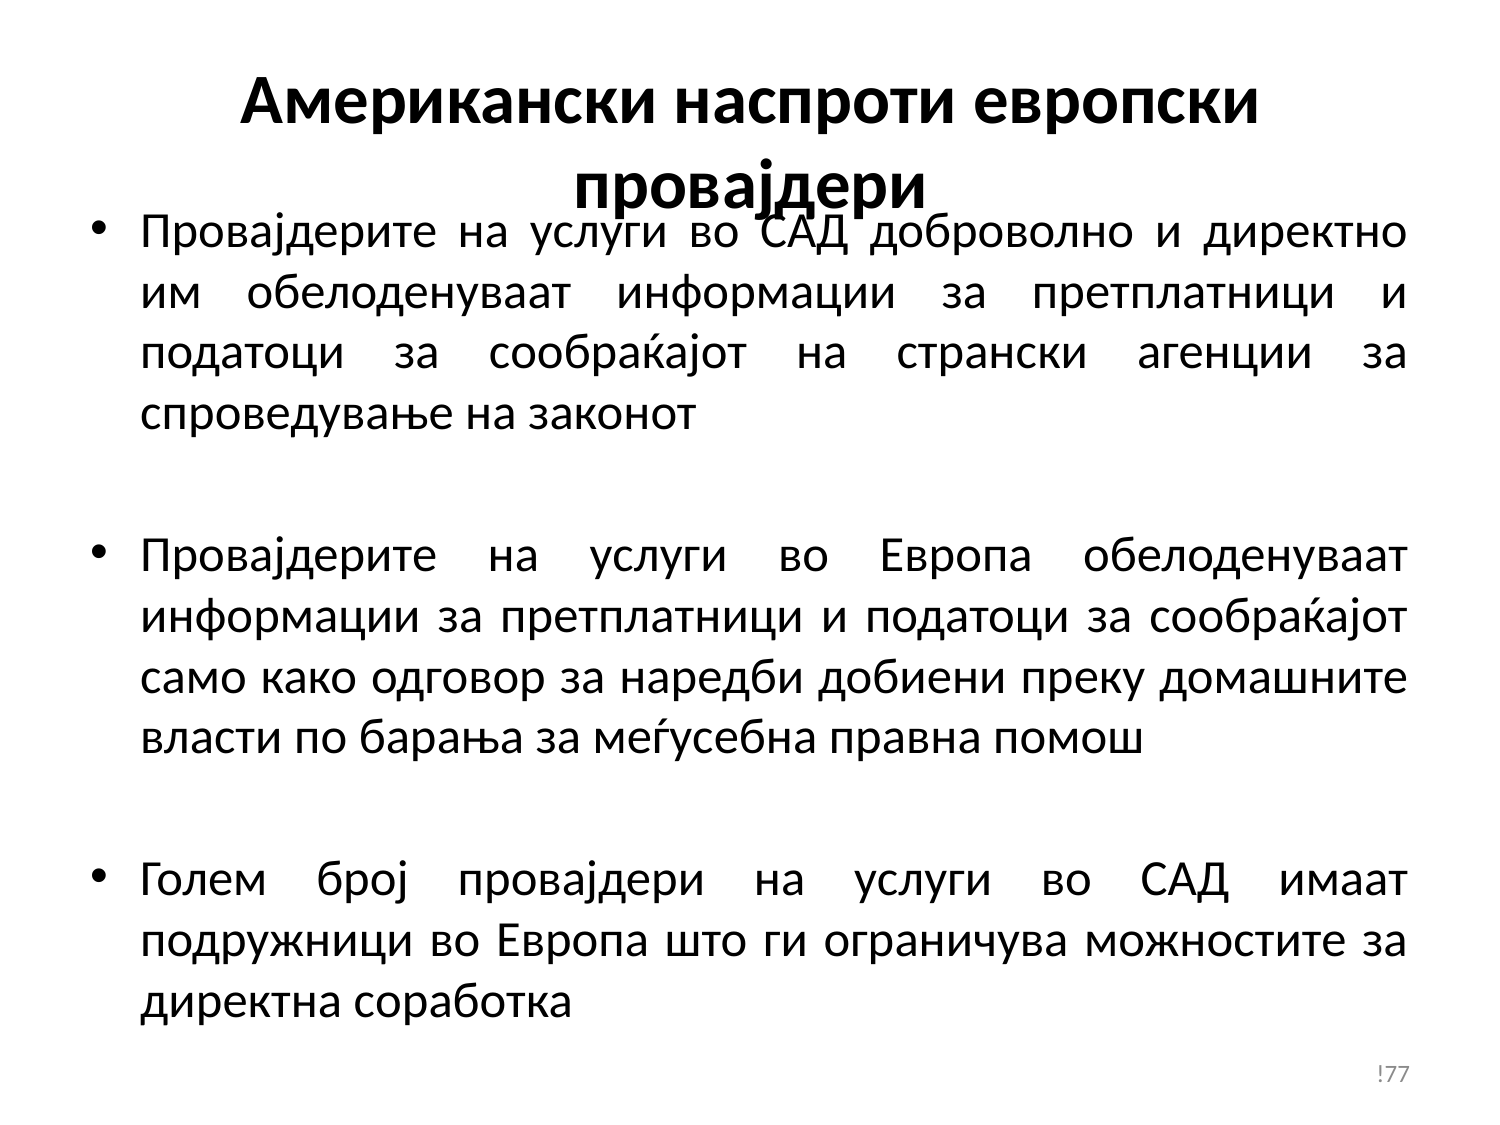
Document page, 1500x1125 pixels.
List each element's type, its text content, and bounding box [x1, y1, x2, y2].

list Провајдерите на услуги во САД доброволно и директно им обелоденуваат информации за претплатници и податоци за сообраќајот на странски агенции за спроведување на законот Провајдерите на услуги во Европа обелоденуваат информации за претплатници и податоци за сообраќајот само како одговор за наредби добиени преку домашните власти по барања за меѓусебна правна помош Голем број провајдери на услуги во САД имаат подружници во Европа што ги ограничува можностите за директна соработка [75, 189, 1425, 1103]
slide_number !77 [1074, 1042, 1425, 1103]
title Американски наспроти европски провајдери [56, 45, 1446, 233]
